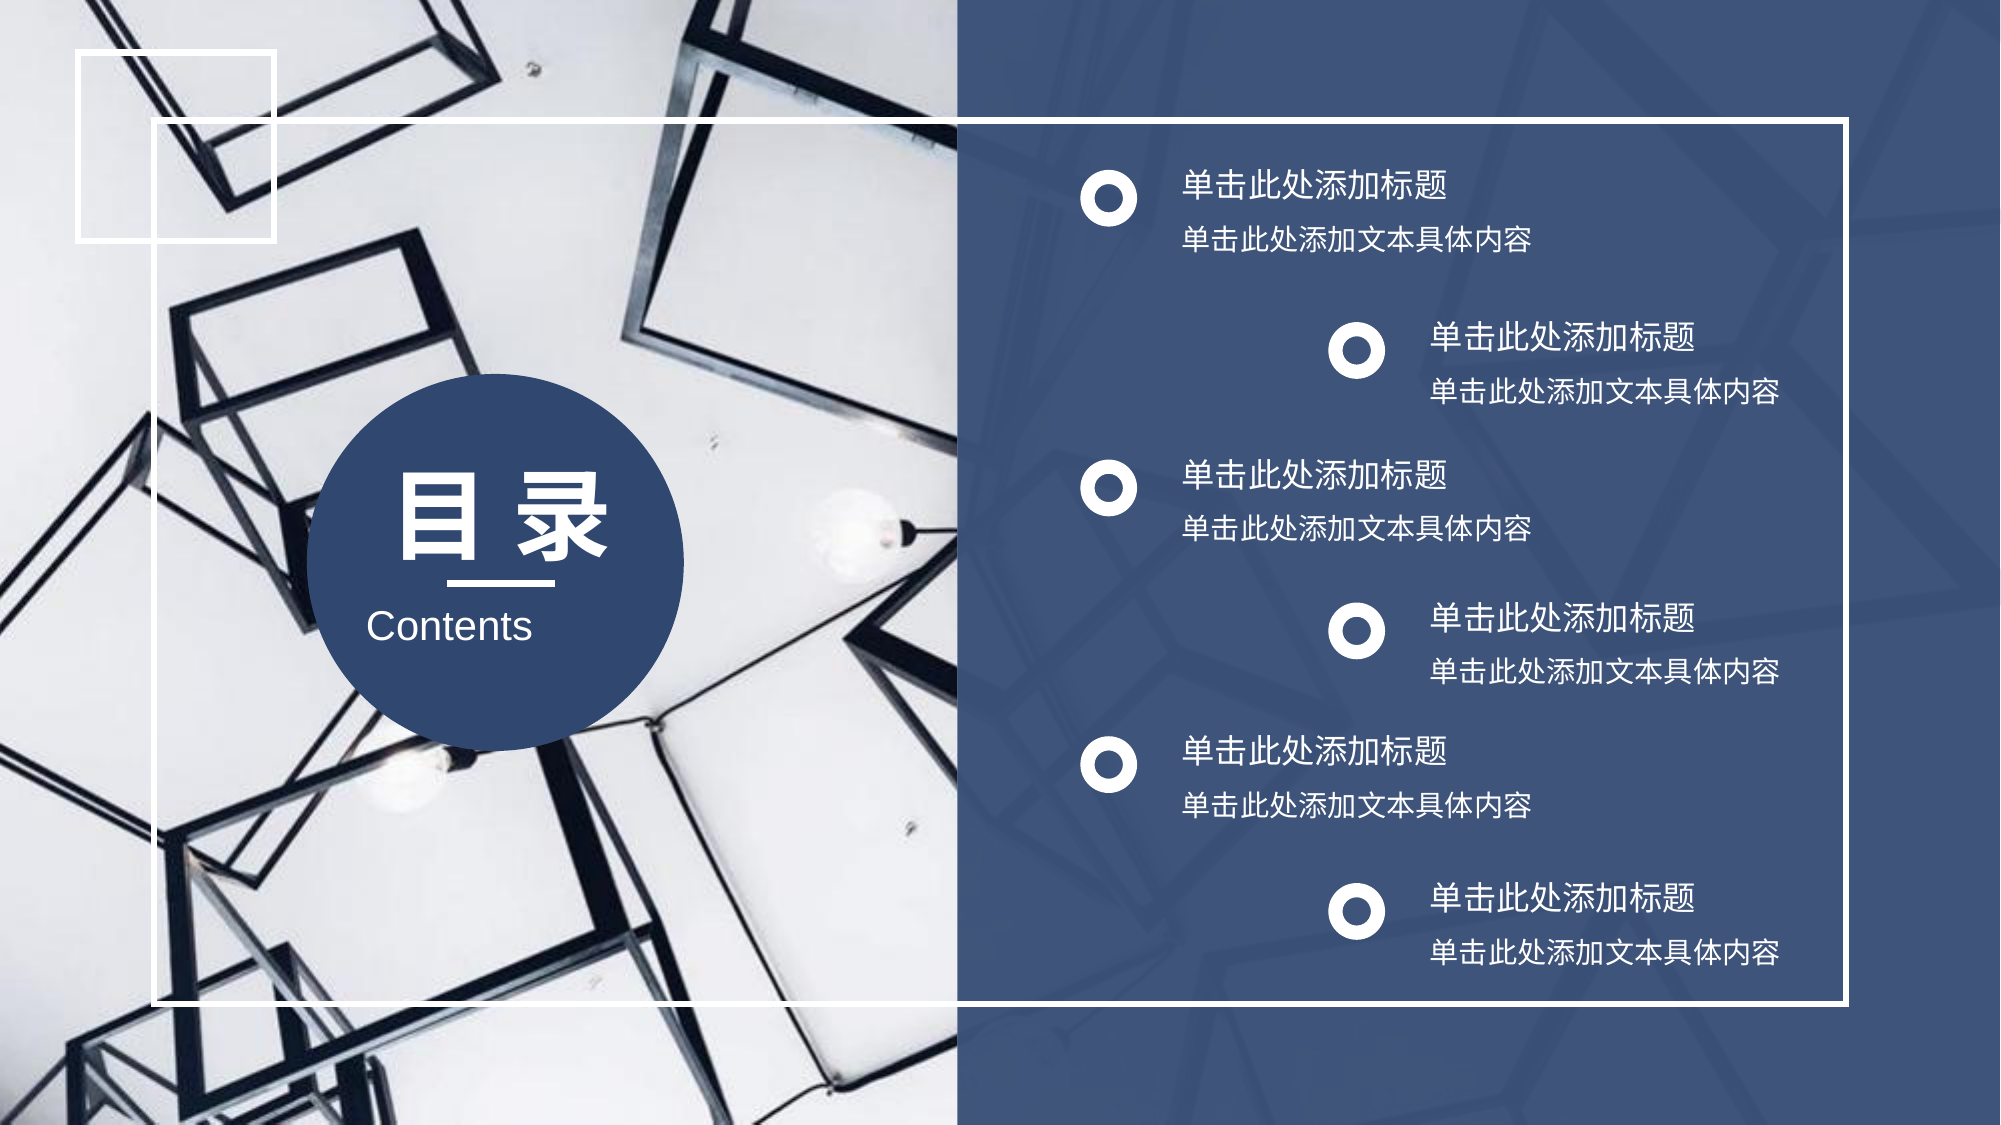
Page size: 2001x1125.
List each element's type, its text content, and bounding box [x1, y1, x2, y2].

text_box 单击此处添加标题 [1414, 307, 1832, 364]
text_box 单击此处添加文本具体内容 [1414, 365, 1832, 440]
text_box 单击此处添加标题 [1414, 587, 1832, 645]
text_box 单击此处添加标题 [1166, 444, 1584, 502]
text_box [347, 372, 644, 444]
picture [157, 124, 271, 238]
text_box 目 录 [295, 444, 707, 581]
text_box 单击此处添加文本具体内容 [1166, 503, 1584, 578]
text_box [1327, 601, 1387, 661]
text_box 单击此处添加文本具体内容 [1166, 779, 1584, 855]
text_box [1327, 882, 1387, 941]
text_box 单击此处添加标题 [1414, 868, 1832, 925]
text_box [306, 581, 684, 752]
picture [157, 124, 957, 1001]
text_box 单击此处添加文本具体内容 [1414, 926, 1832, 1001]
text_box Contents [351, 591, 651, 657]
text_box 单击此处添加文本具体内容 [1166, 213, 1584, 288]
picture [0, 0, 957, 1125]
text_box [1327, 321, 1387, 380]
picture [81, 56, 271, 238]
text_box 单击此处添加文本具体内容 [1414, 646, 1832, 721]
text_box [1079, 168, 1139, 228]
text_box 单击此处添加标题 [1166, 721, 1584, 778]
text_box 单击此处添加标题 [1166, 154, 1584, 212]
text_box [1079, 458, 1139, 518]
text_box [1079, 735, 1139, 795]
